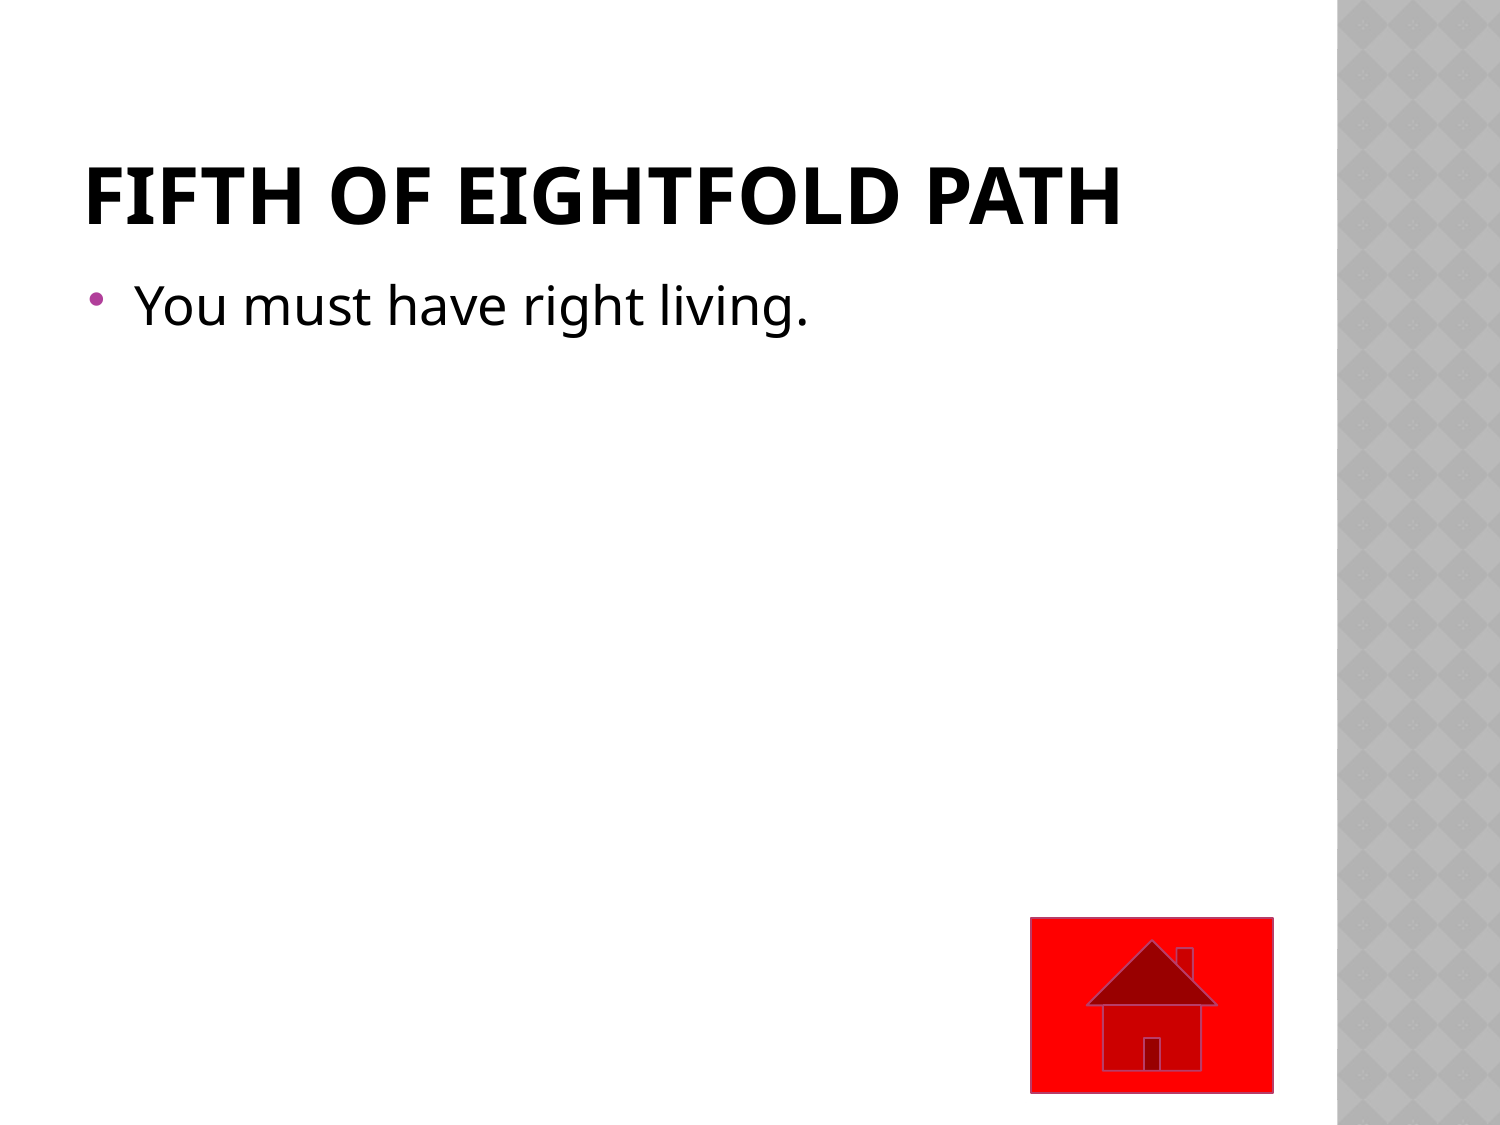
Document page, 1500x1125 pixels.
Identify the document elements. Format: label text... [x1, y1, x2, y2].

title Fifth of eightfold path [75, 52, 1263, 240]
list You must have right living. [75, 264, 1263, 1059]
text_box [1030, 917, 1274, 1094]
